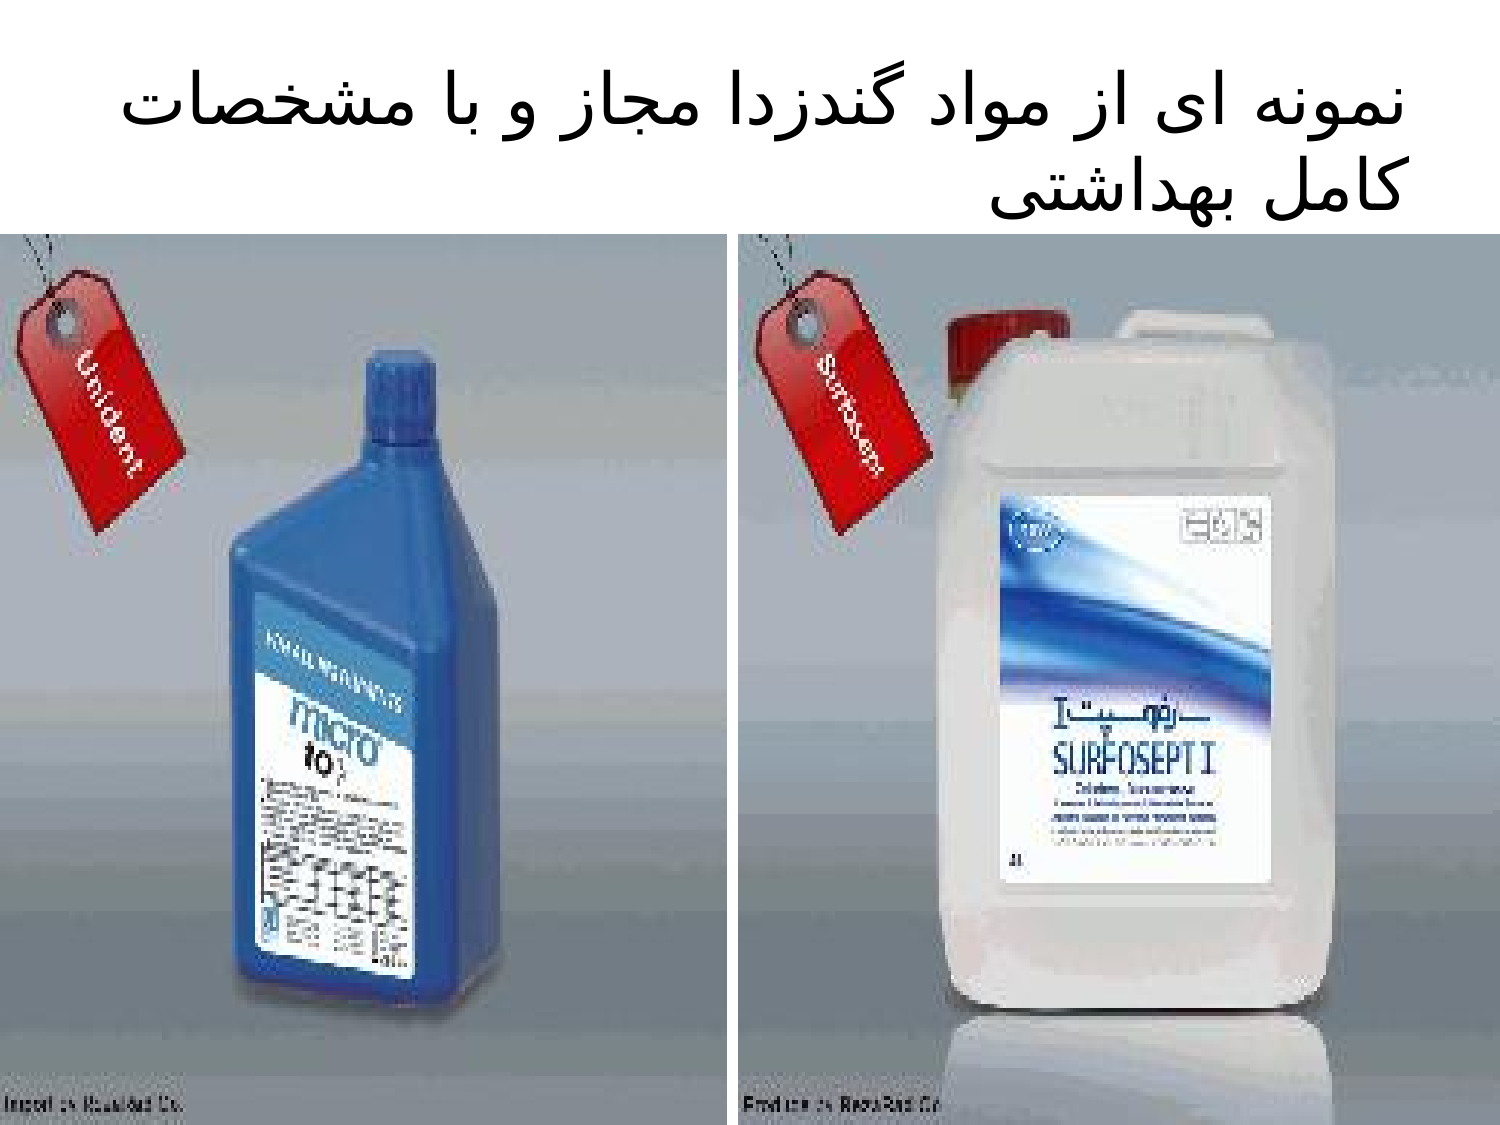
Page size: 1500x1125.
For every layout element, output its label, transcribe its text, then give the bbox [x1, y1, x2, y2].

picture [0, 234, 727, 1125]
picture [737, 234, 1500, 1125]
title نمونه ای از مواد گندزدا مجاز و با مشخصات کامل بهداشتی [75, 45, 1425, 233]
